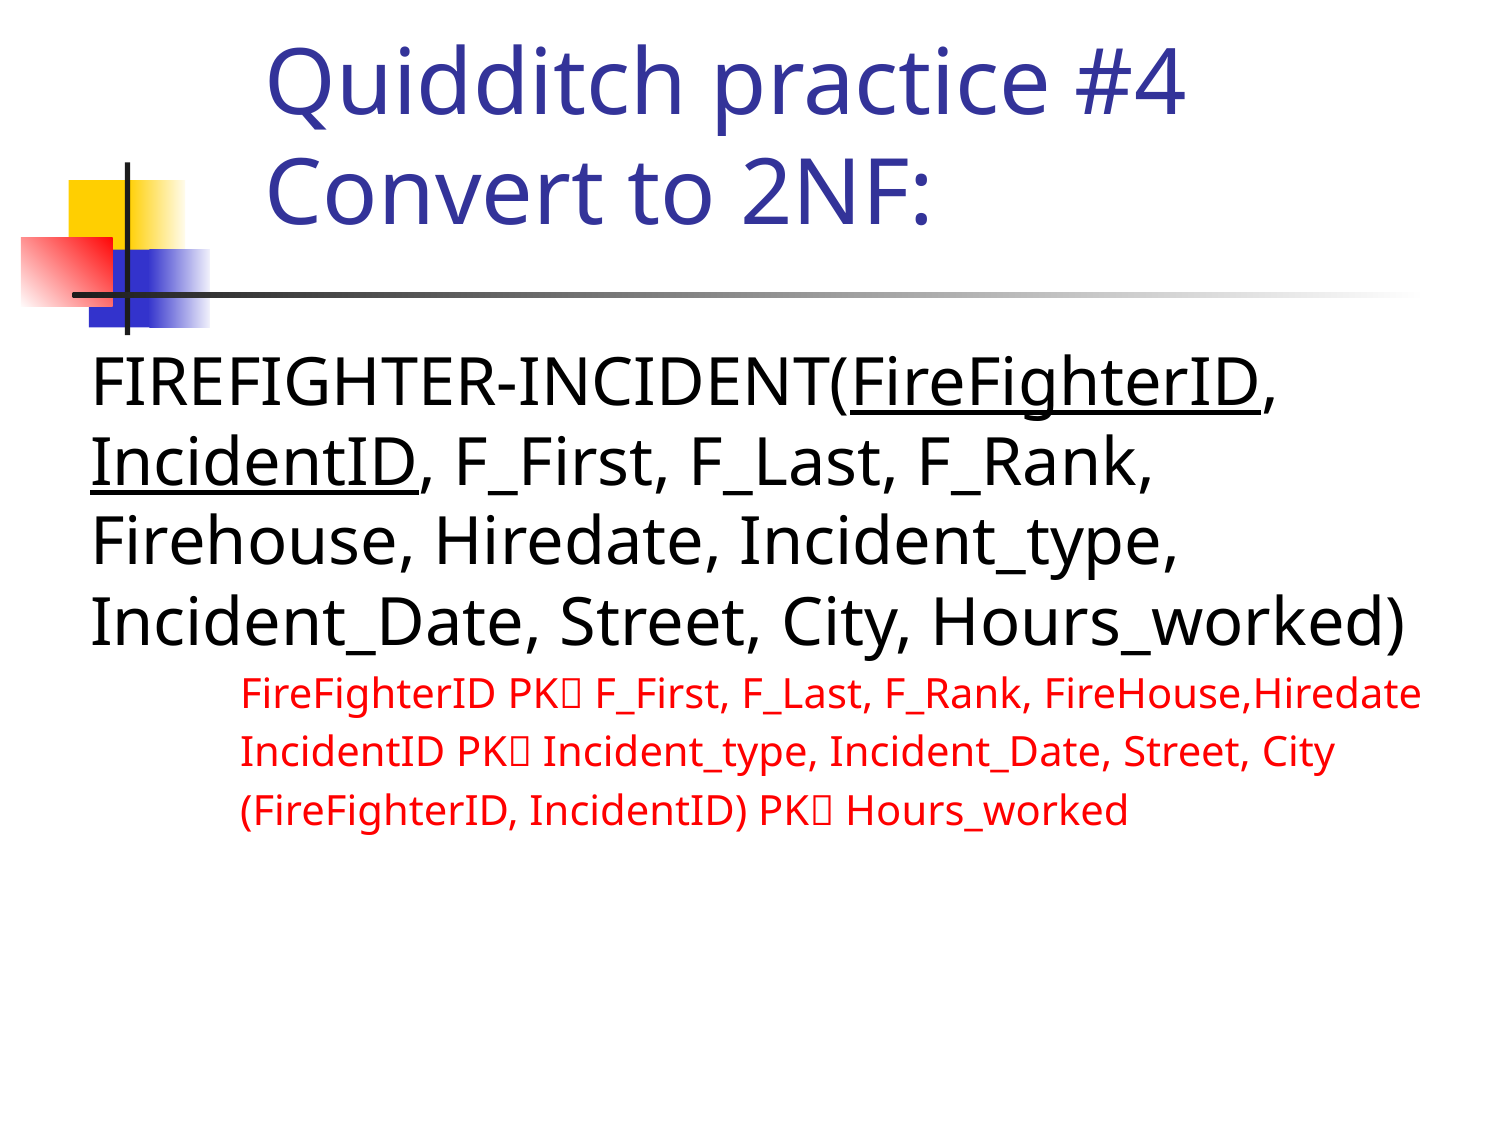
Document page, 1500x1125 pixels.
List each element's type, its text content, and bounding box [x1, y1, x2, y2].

list FIREFIGHTER-INCIDENT(FireFighterID, IncidentID, F_First, F_Last, F_Rank, Firehouse, Hiredate, Incident_type, Incident_Date, Street, City, Hours_worked) FireFighterID PK F_First, F_Last, F_Rank, FireHouse,Hiredate IncidentID PK Incident_type, Incident_Date, Street, City (FireFighterID, IncidentID) PK Hours_worked [75, 331, 1469, 1006]
text_box Quidditch practice #4 Convert to 2NF: [249, 62, 1500, 250]
